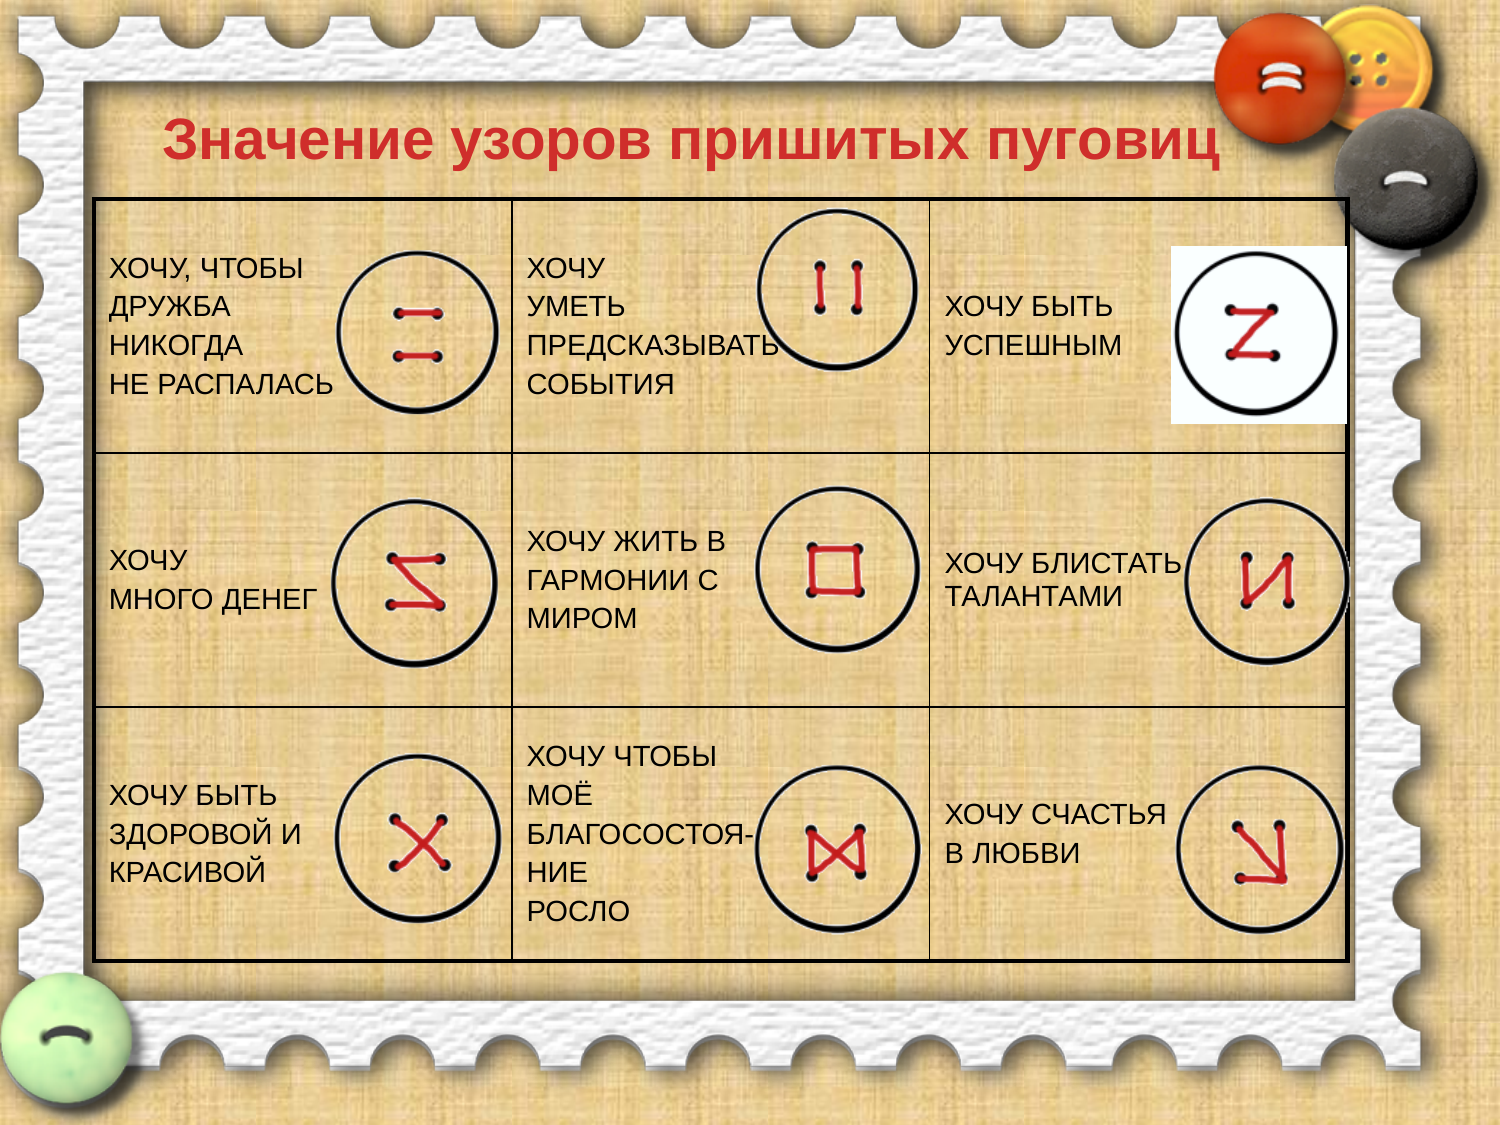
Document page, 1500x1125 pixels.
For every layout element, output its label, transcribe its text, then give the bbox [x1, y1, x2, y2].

picture [0, 0, 1500, 1125]
table_cell ХОЧУ СЧАСТЬЯ В ЛЮБВИ [930, 708, 1345, 959]
table_header ХОЧУ БЫТЬ УСПЕШНЫМ [930, 201, 1345, 452]
table_header ХОЧУ, ЧТОБЫ ДРУЖБА НИКОГДА НЕ РАСПАЛАСЬ [96, 201, 511, 452]
table_cell ХОЧУ МНОГО ДЕНЕГ [96, 454, 511, 706]
table_cell ХОЧУ БЫТЬ ЗДОРОВОЙ И КРАСИВОЙ [96, 708, 511, 959]
table_header ХОЧУ УМЕТЬ ПРЕДСКАЗЫВАТЬ СОБЫТИЯ [513, 201, 929, 452]
table_cell ХОЧУ ЖИТЬ В ГАРМОНИИ С МИРОМ [513, 454, 929, 706]
table_cell ХОЧУ ЧТОБЫ МОЁ БЛАГОСОСТОЯ- НИЕ РОСЛО [513, 708, 929, 959]
text_box Значение узоров пришитых пуговиц [93, 93, 1289, 197]
table_cell ХОЧУ БЛИСТАТЬ ТАЛАНТАМИ [930, 454, 1345, 706]
